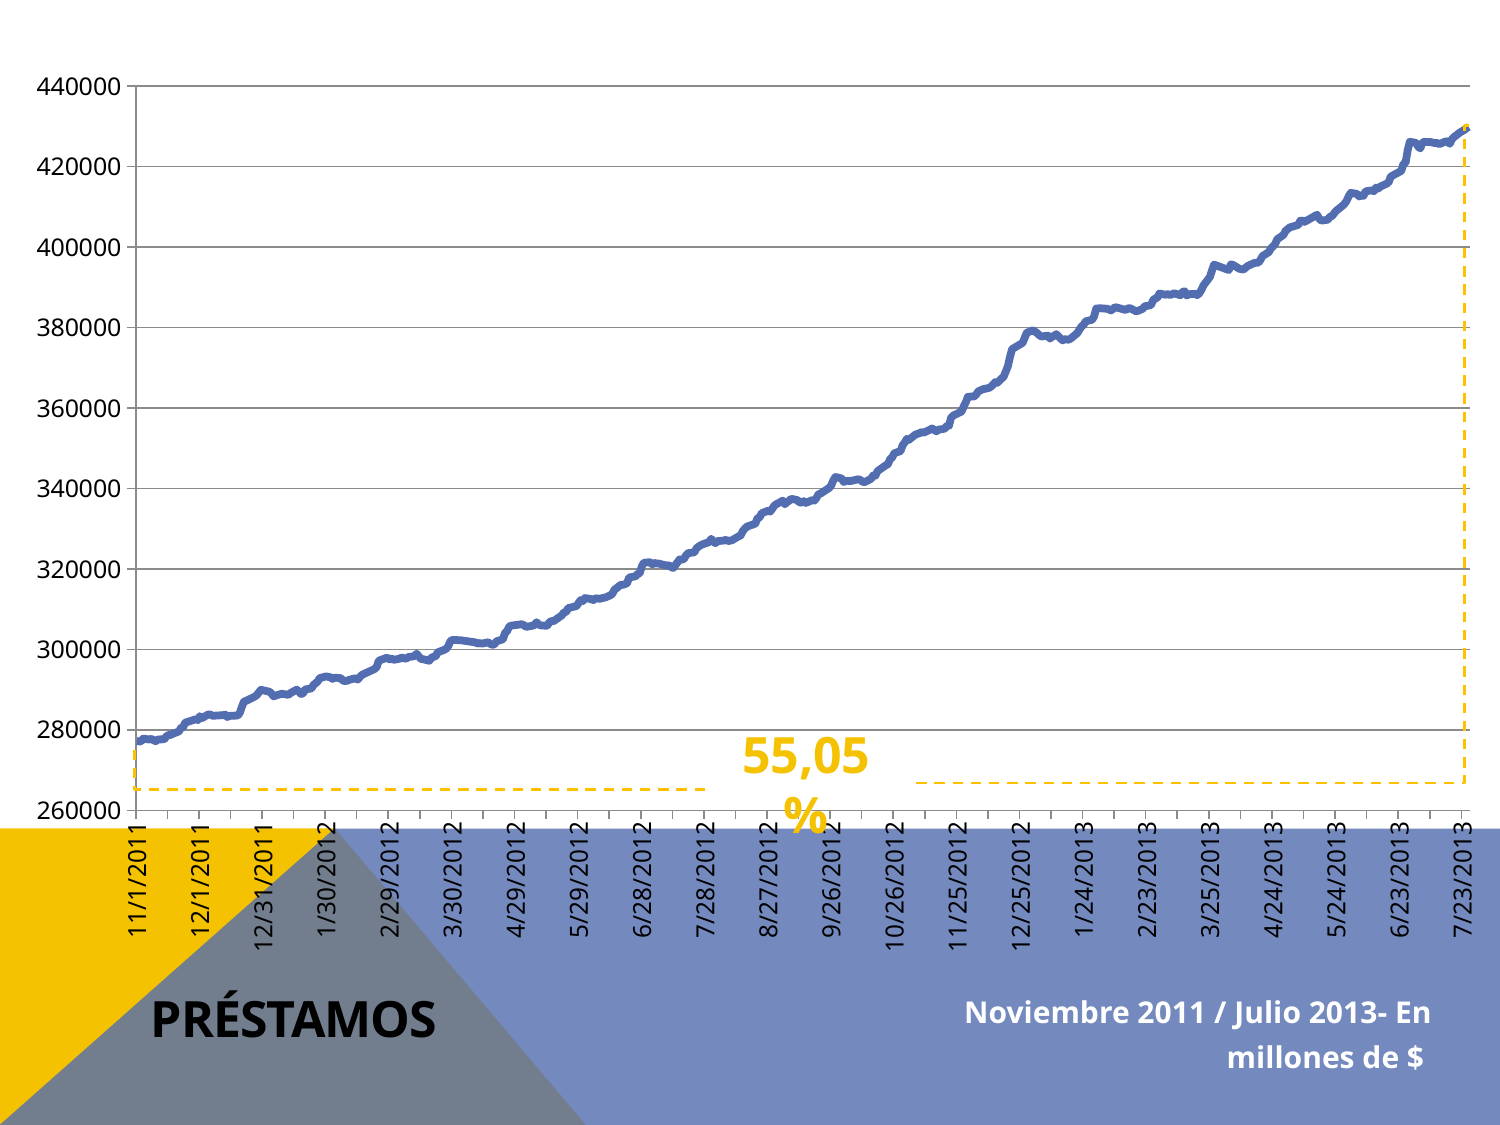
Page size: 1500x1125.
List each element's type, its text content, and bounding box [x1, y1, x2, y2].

title Préstamos [135, 964, 491, 1071]
chart [0, 47, 1500, 953]
text_box Noviembre 2011 / Julio 2013- En millones de $ [916, 977, 1447, 1083]
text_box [135, 125, 1471, 821]
